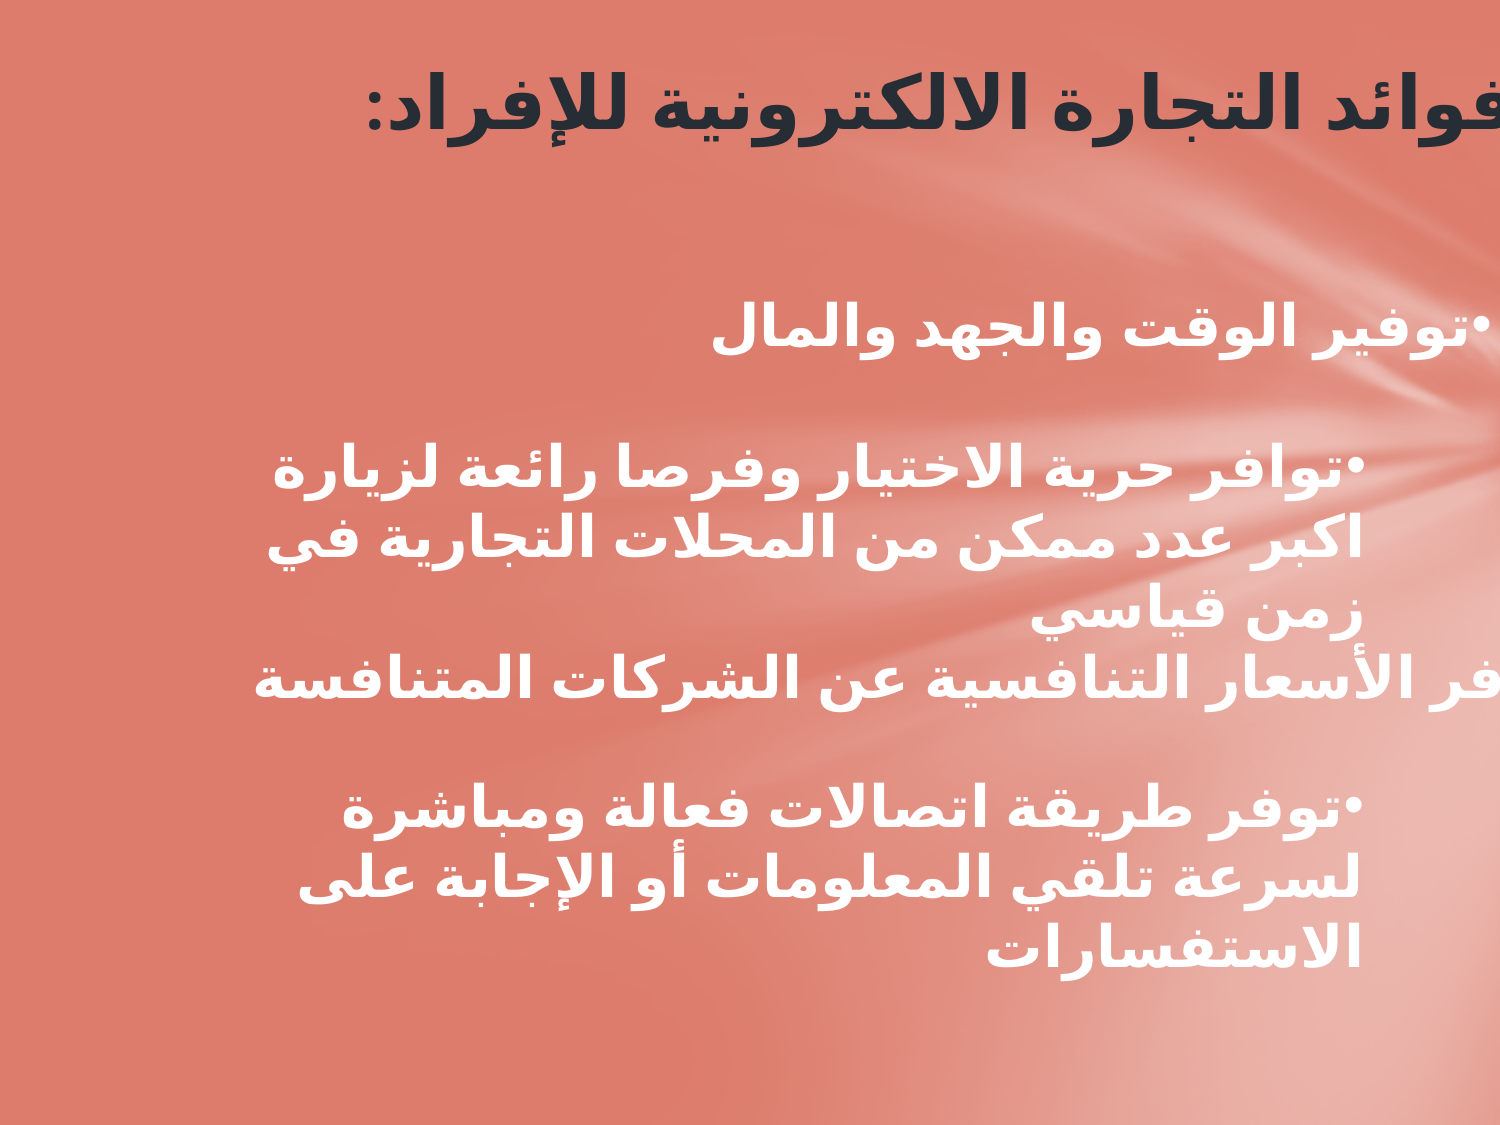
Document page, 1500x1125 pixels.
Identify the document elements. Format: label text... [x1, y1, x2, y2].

text_box توافر حرية الاختيار وفرصا رائعة لزيارة اكبر عدد ممكن من المحلات التجارية في زمن قياسي [164, 421, 1381, 647]
text_box توفر طريقة اتصالات فعالة ومباشرة لسرعة تلقي المعلومات أو الإجابة على الاستفسارات [140, 761, 1379, 987]
text_box توفر الأسعار التنافسية عن الشركات المتنافسة [238, 632, 1500, 718]
text_box توفير الوقت والجهد والمال [694, 281, 1500, 366]
text_box فوائد التجارة الالكترونية للإفراد: [349, 46, 1500, 152]
